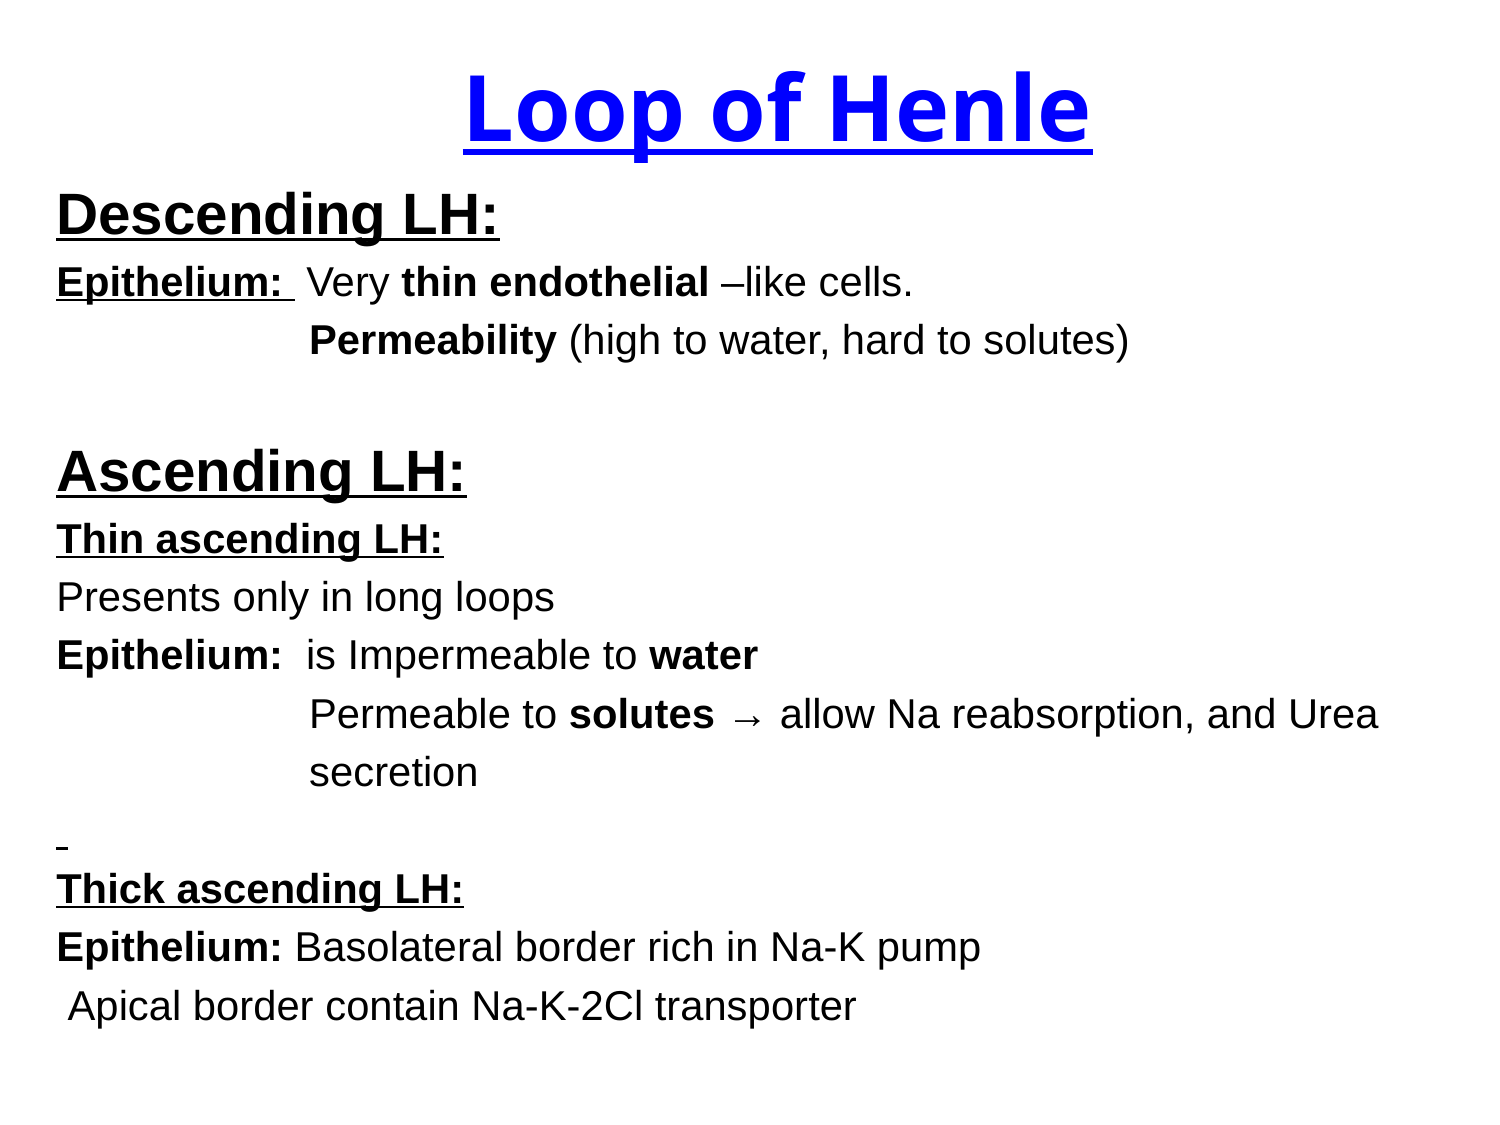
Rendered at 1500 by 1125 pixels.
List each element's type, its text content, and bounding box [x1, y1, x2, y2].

text_box Loop of Henle [447, 42, 1108, 168]
list Descending LH: Epithelium: Very thin endothelial –like cells. Permeability (high to water, hard to solutes) Ascending LH: Thin ascending LH: Presents only in long loops Epithelium: is Impermeable to water Permeable to solutes → allow Na reabsorption, and Urea secretion Thick ascending LH: Epithelium: Basolateral border rich in Na-K pump Apical border contain Na-K-2Cl transporter [41, 168, 1500, 1065]
